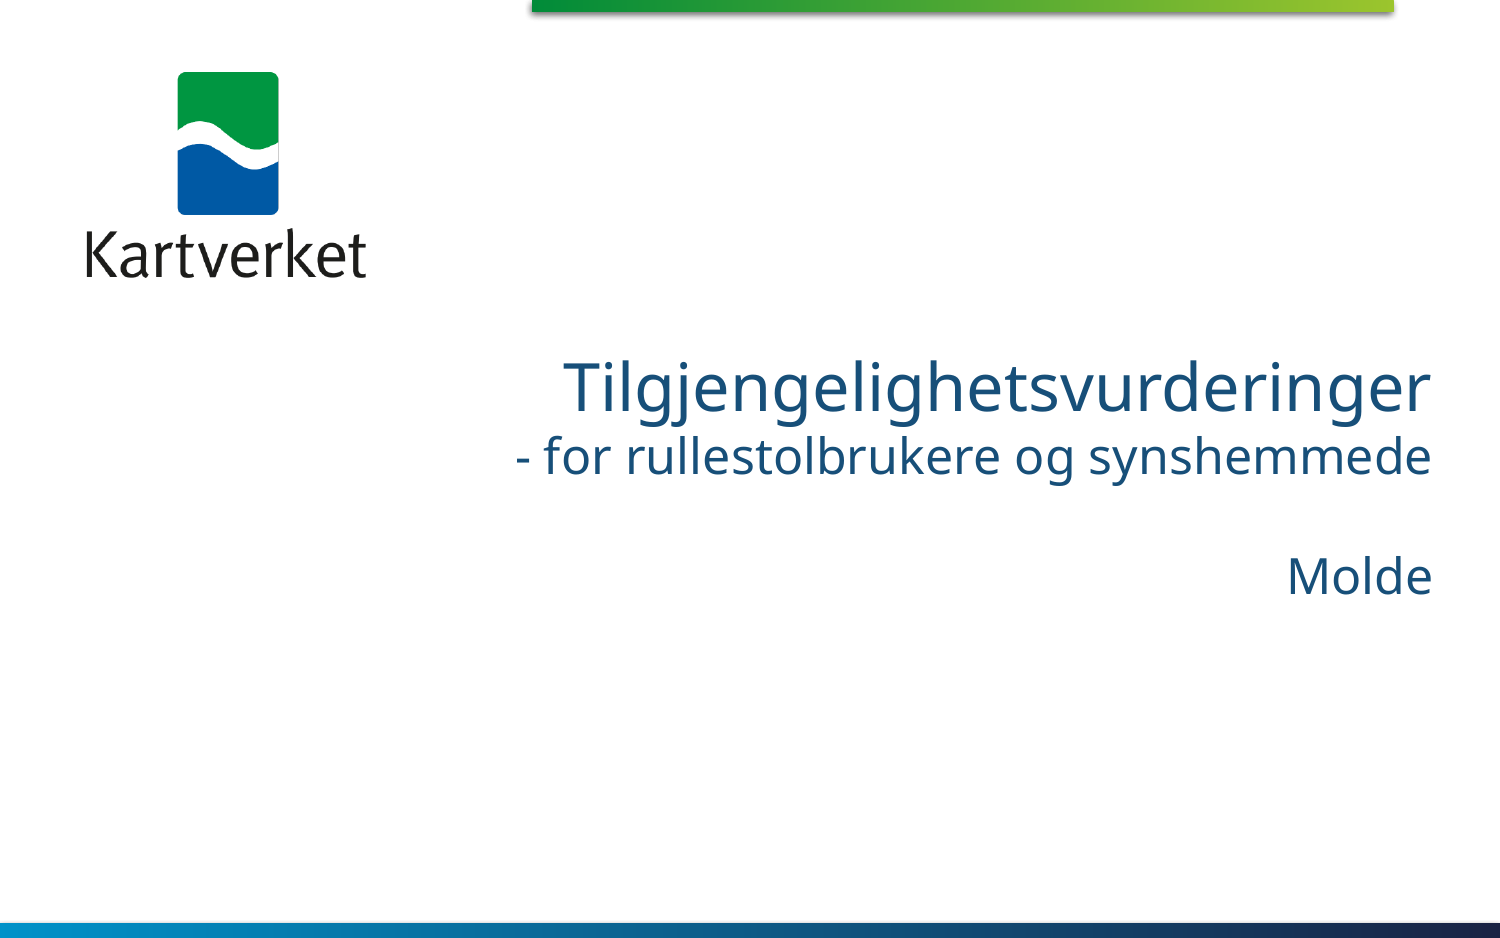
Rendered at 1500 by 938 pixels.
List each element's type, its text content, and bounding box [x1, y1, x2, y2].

text_box Tilgjengelighetsvurderinger - for rullestolbrukere og synshemmede Molde [66, 337, 1449, 613]
